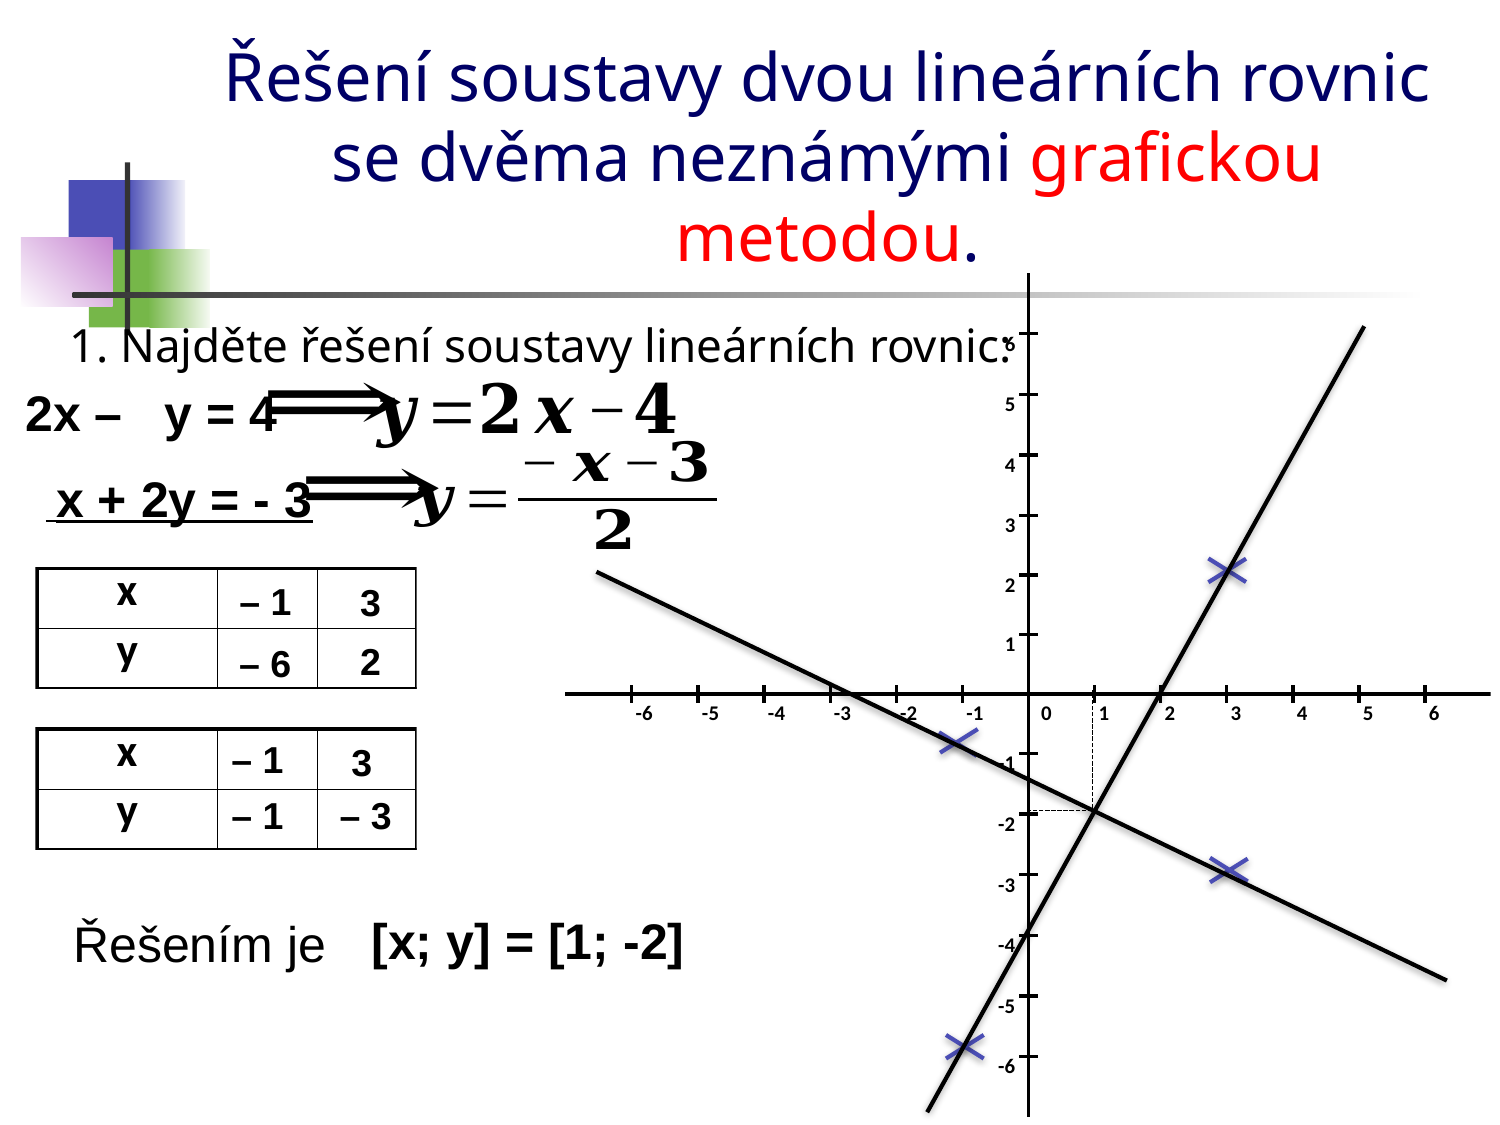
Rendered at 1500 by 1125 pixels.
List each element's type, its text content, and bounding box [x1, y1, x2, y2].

picture [35, 727, 419, 852]
text_box 2x – y = 4 [10, 373, 378, 449]
text_box Řešením je [58, 905, 363, 980]
picture [564, 272, 1493, 1118]
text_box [926, 325, 1365, 570]
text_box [596, 571, 1448, 981]
text_box [x; y] = [1; -2] [356, 902, 559, 977]
list 1. Najděte řešení soustavy lineárních rovnic: [39, 309, 559, 388]
title Řešení soustavy dvou lineárních rovnic se dvěma neznámými grafickou metodou. [188, 34, 1468, 276]
picture [35, 566, 419, 691]
text_box x + 2y = - 3 [31, 460, 328, 535]
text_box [926, 989, 1365, 1113]
